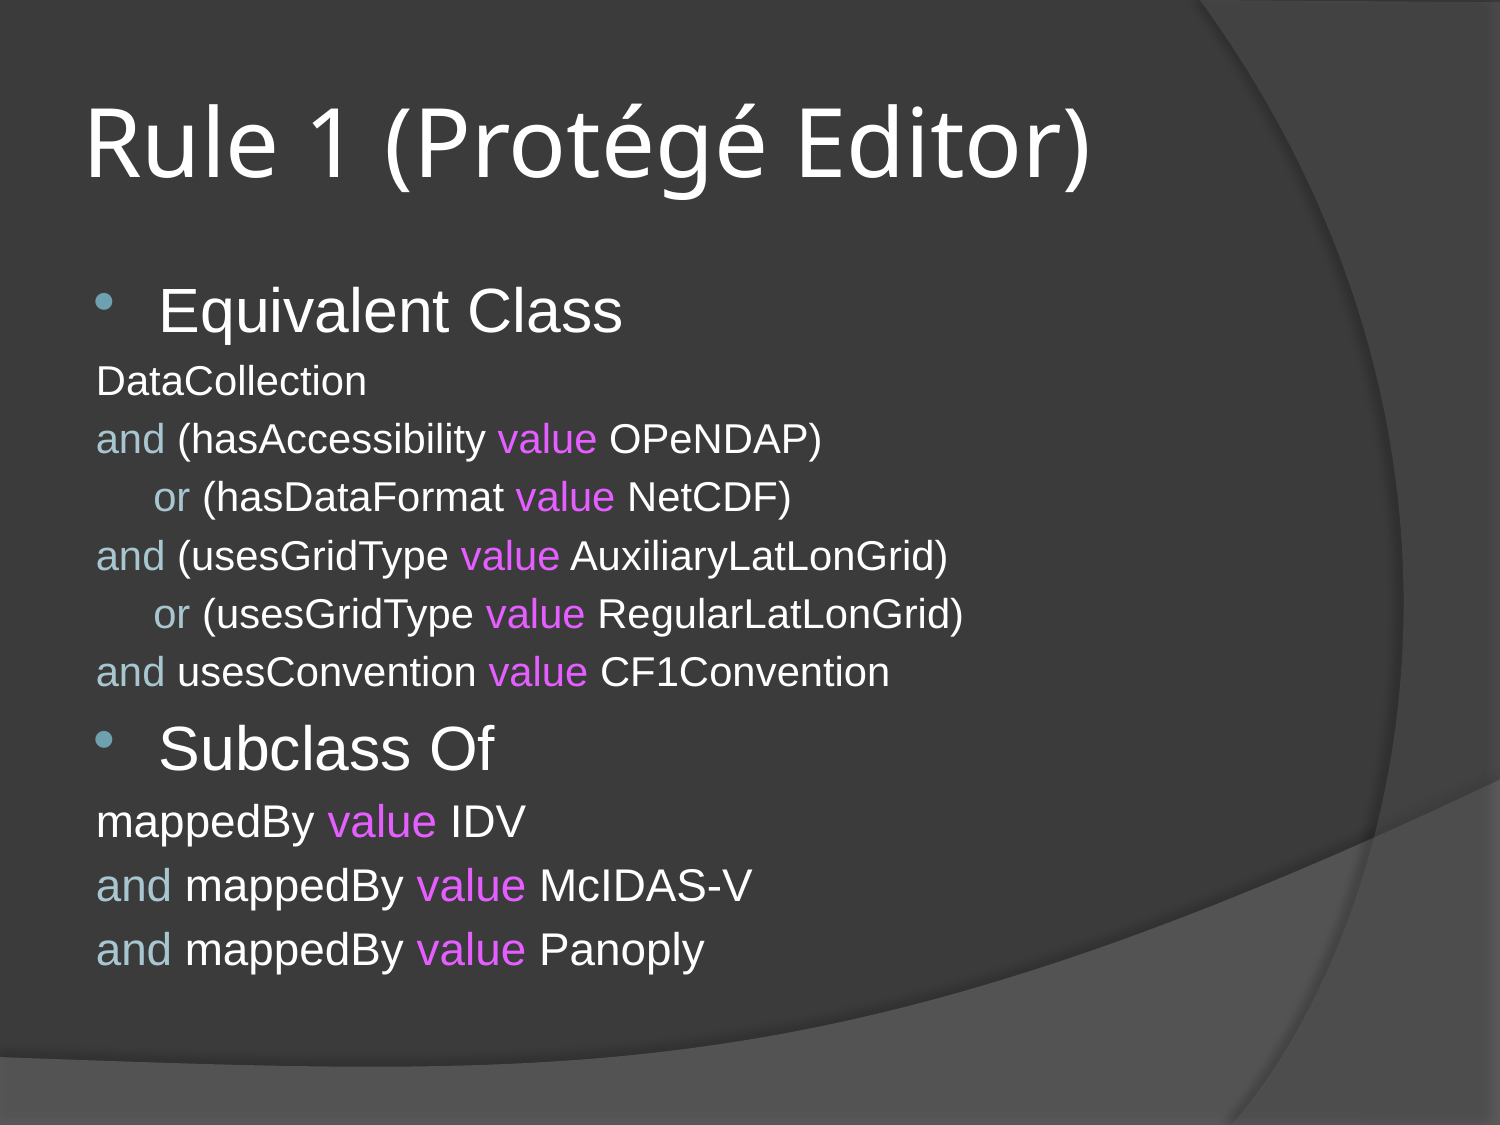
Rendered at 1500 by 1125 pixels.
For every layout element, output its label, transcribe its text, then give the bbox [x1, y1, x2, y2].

list Equivalent Class DataCollection and (hasAccessibility value OPeNDAP) or (hasDataFormat value NetCDF) and (usesGridType value AuxiliaryLatLonGrid) or (usesGridType value RegularLatLonGrid) and usesConvention value CF1Convention Subclass Of mappedBy value IDV and mappedBy value McIDAS-V and mappedBy value Panoply [75, 262, 1300, 1005]
title Rule 1 (Protégé Editor) [75, 45, 1300, 233]
